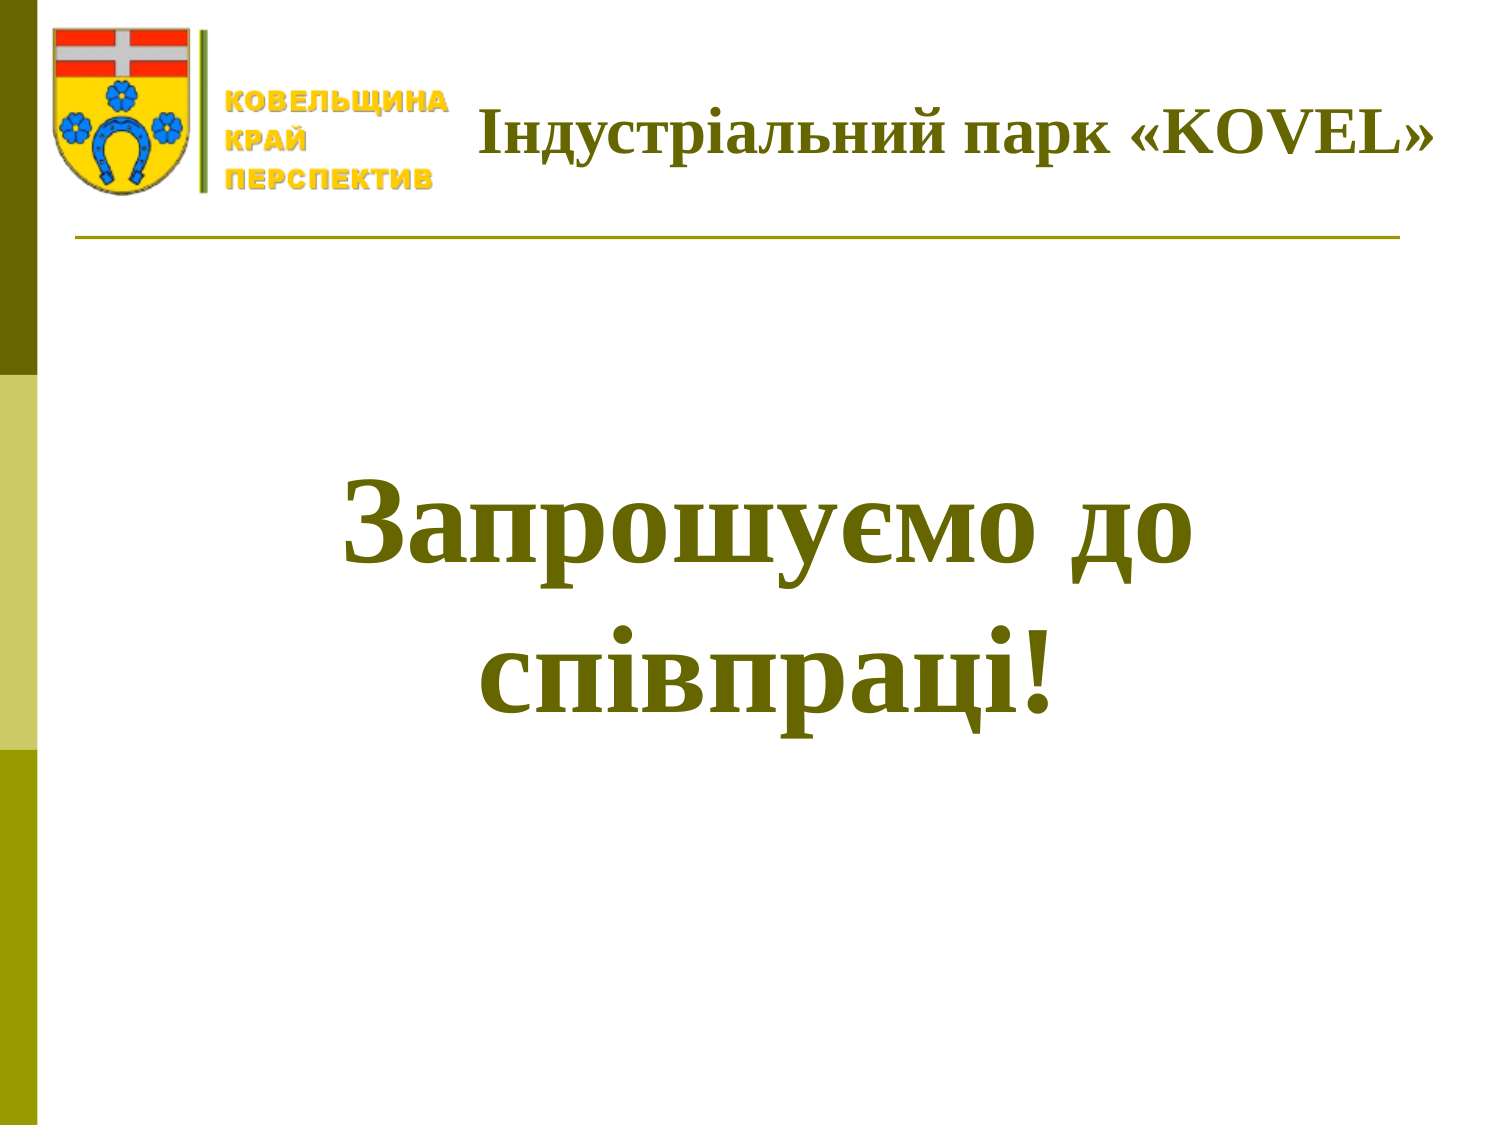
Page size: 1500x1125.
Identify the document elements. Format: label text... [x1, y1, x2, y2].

text_box Запрошуємо до співпраці! [199, 425, 1338, 750]
text_box Індустріальний парк «KOVEL» [462, 37, 1475, 217]
picture [49, 24, 455, 198]
